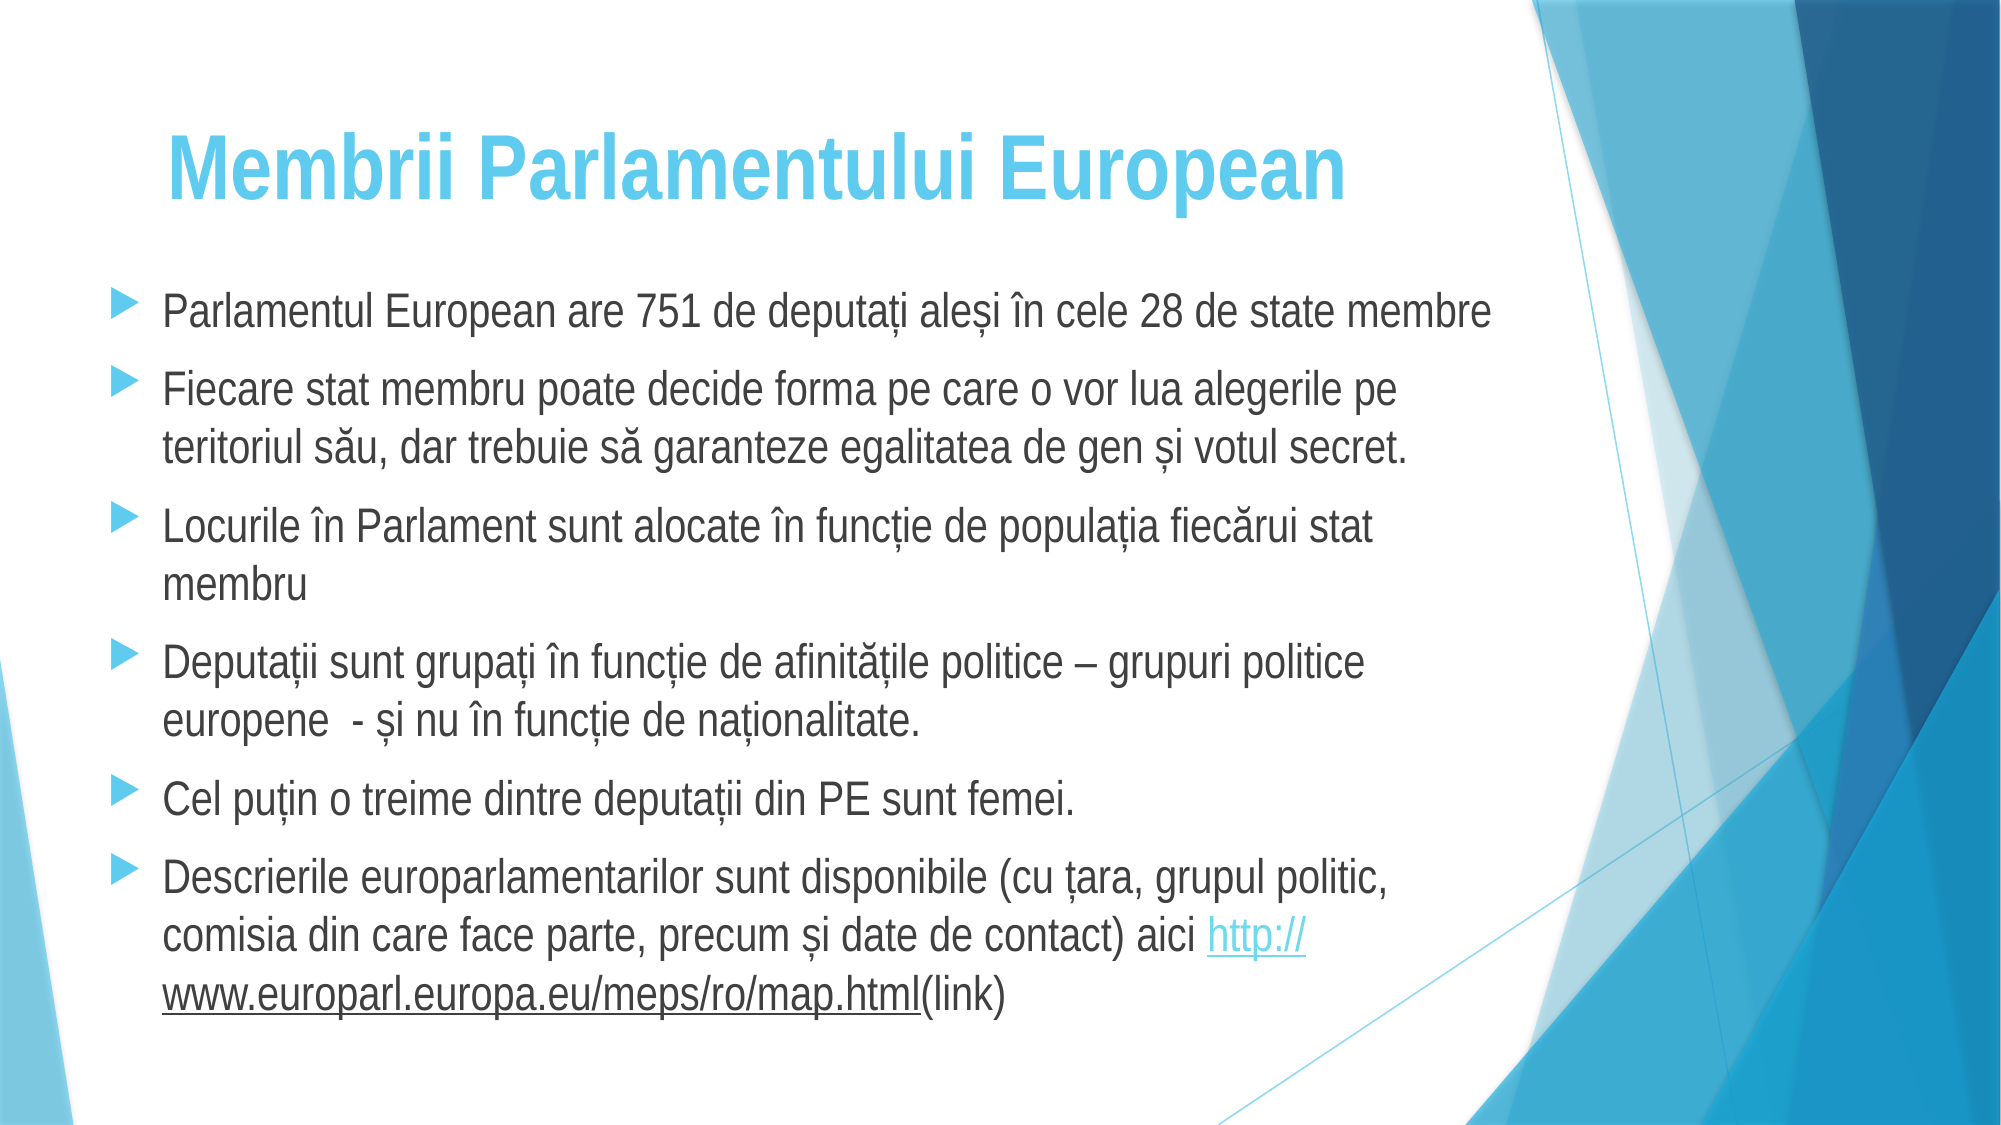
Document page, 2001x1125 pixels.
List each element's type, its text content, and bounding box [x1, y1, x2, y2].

list Parlamentul European are 751 de deputați aleși în cele 28 de state membre Fiecare stat membru poate decide forma pe care o vor lua alegerile pe teritoriul său, dar trebuie să garanteze egalitatea de gen și votul secret. Locurile în Parlament sunt alocate în funcție de populația fiecărui stat membru Deputații sunt grupați în funcție de afinitățile politice – grupuri politice europene - și nu în funcție de naționalitate. Cel puțin o treime dintre deputații din PE sunt femei. Descrierile europarlamentarilor sunt disponibile (cu țara, grupul politic, comisia din care face parte, precum și date de contact) aici http://www.europarl.europa.eu/meps/ro/map.html(link) [92, 271, 1522, 1079]
title Membrii Parlamentului European [152, 99, 1522, 228]
